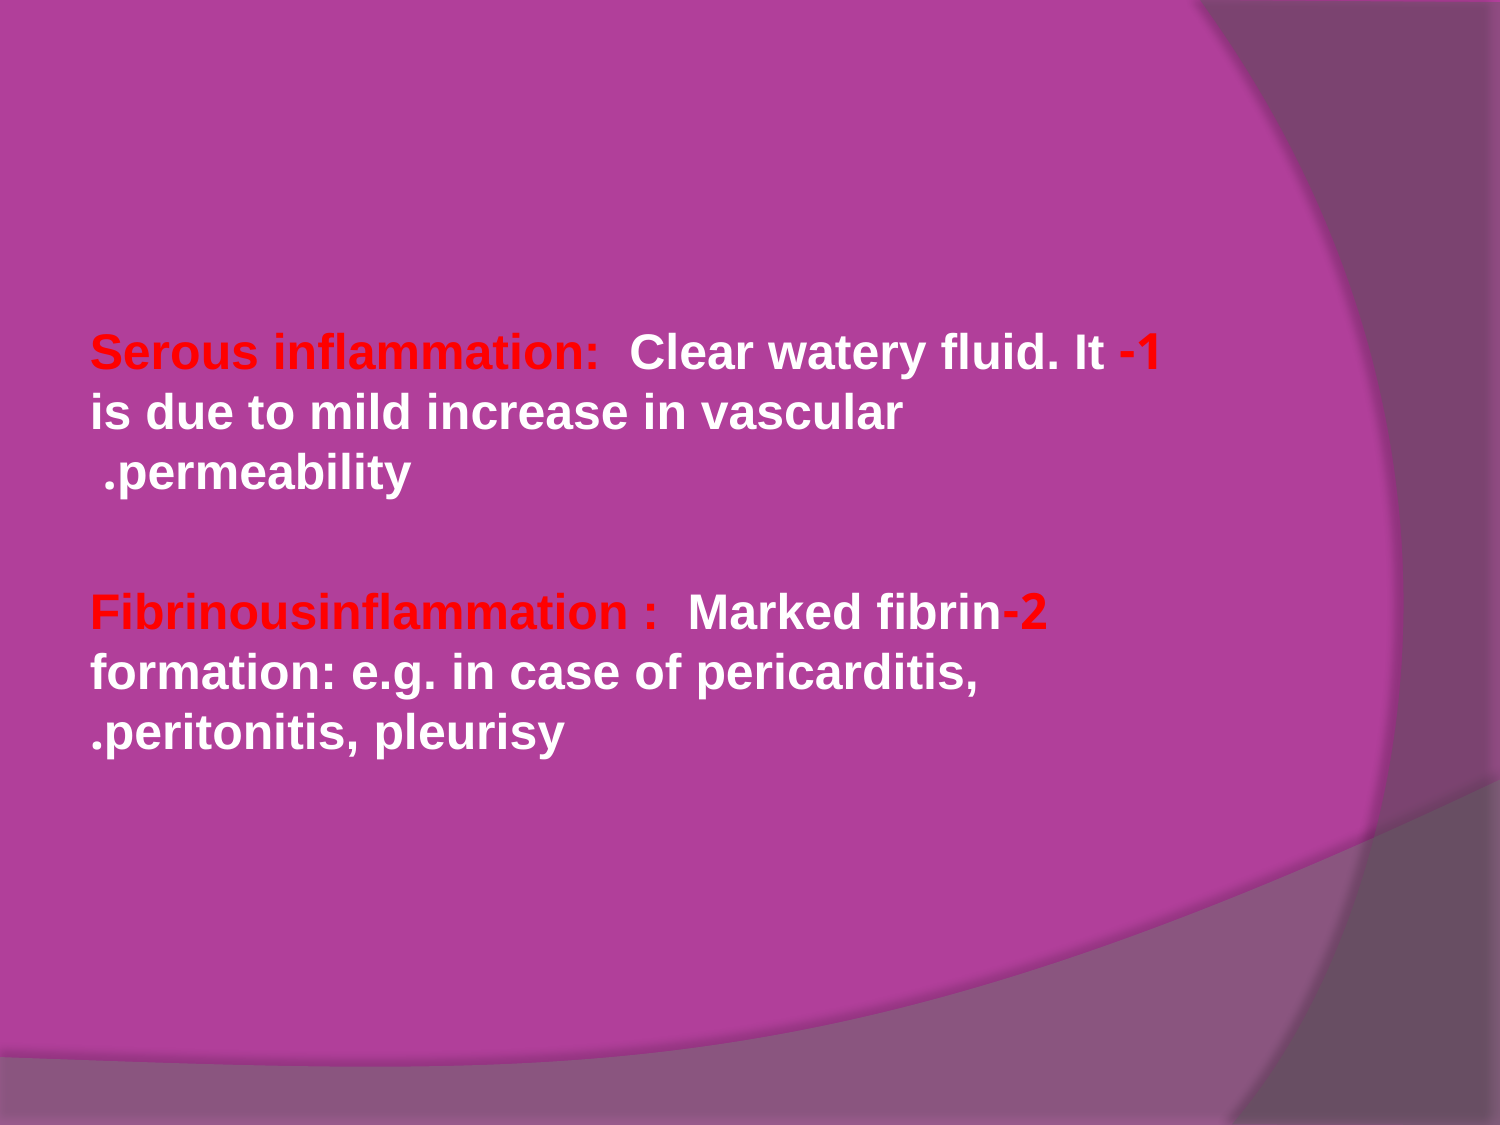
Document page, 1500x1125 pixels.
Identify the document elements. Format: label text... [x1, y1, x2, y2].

list 1- Serous inflammation: Clear watery fluid. It is due to mild increase in vascular permeability. 2-Fibrinousinflammation : Marked fibrin formation: e.g. in case of pericarditis, peritonitis, pleurisy. [75, 312, 1300, 1005]
